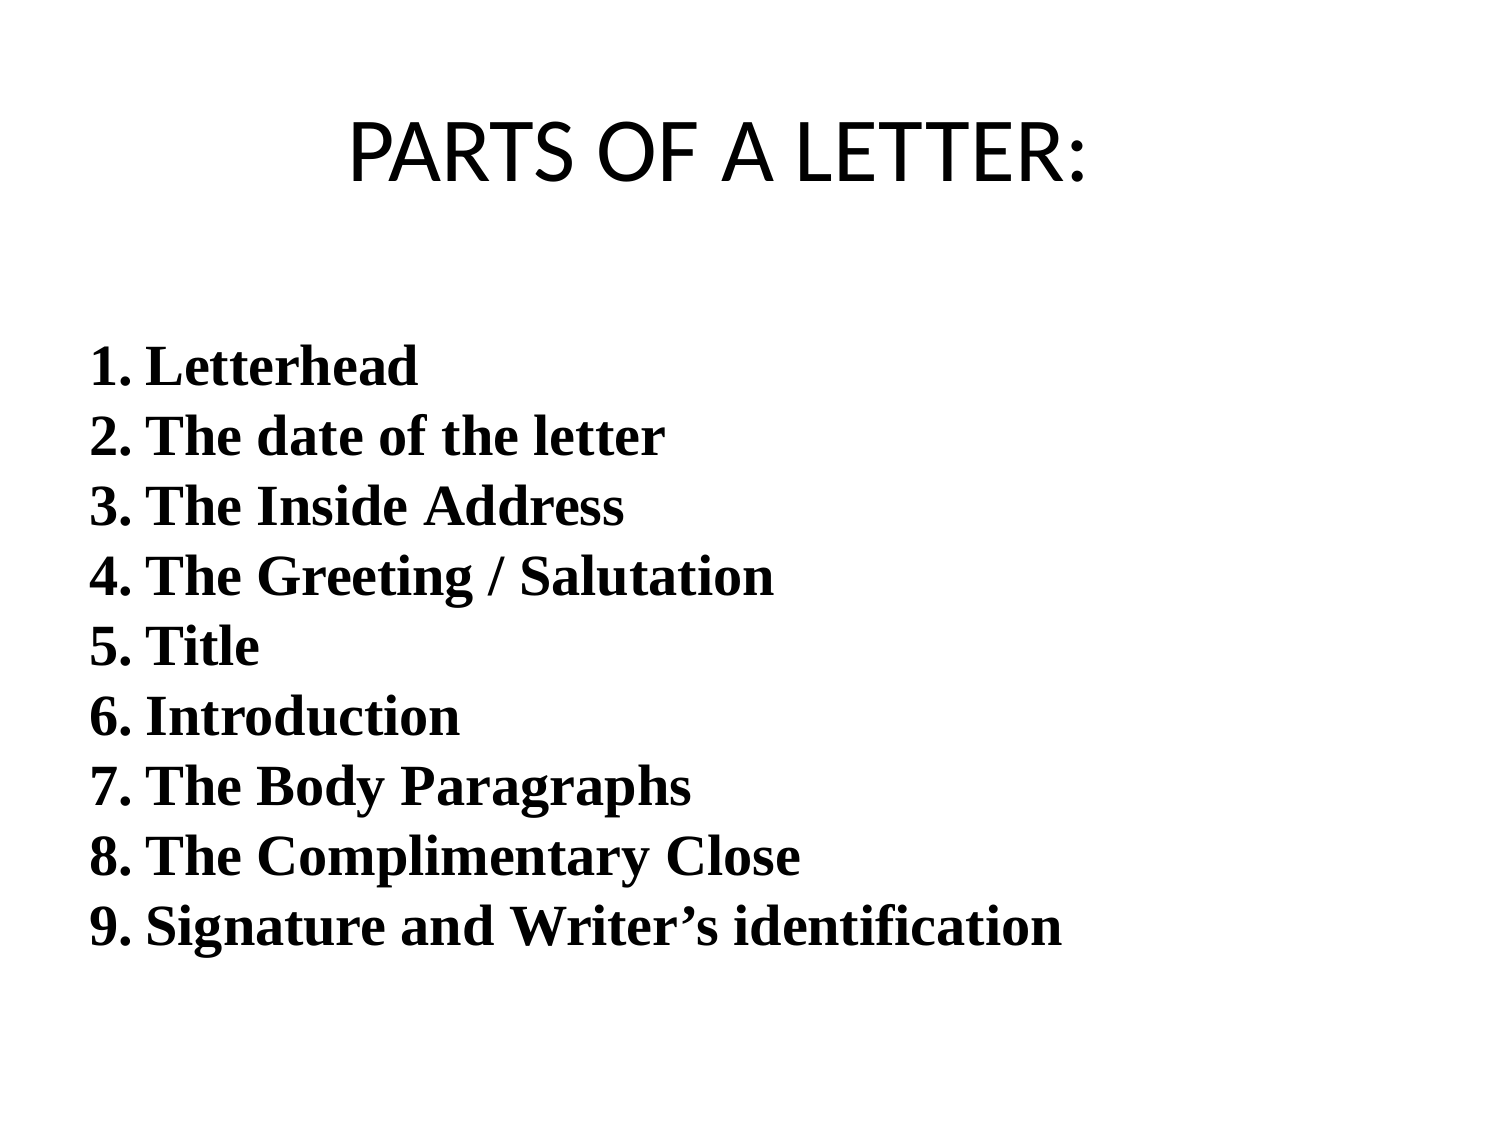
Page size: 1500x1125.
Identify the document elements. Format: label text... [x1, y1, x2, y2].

title PARTS OF A LETTER: [99, 49, 1338, 240]
text_box Letterhead The date of the letter The Inside Address The Greeting / Salutation Title Introduction The Body Paragraphs The Complimentary Close Signature and Writer’s identification [87, 324, 1150, 957]
